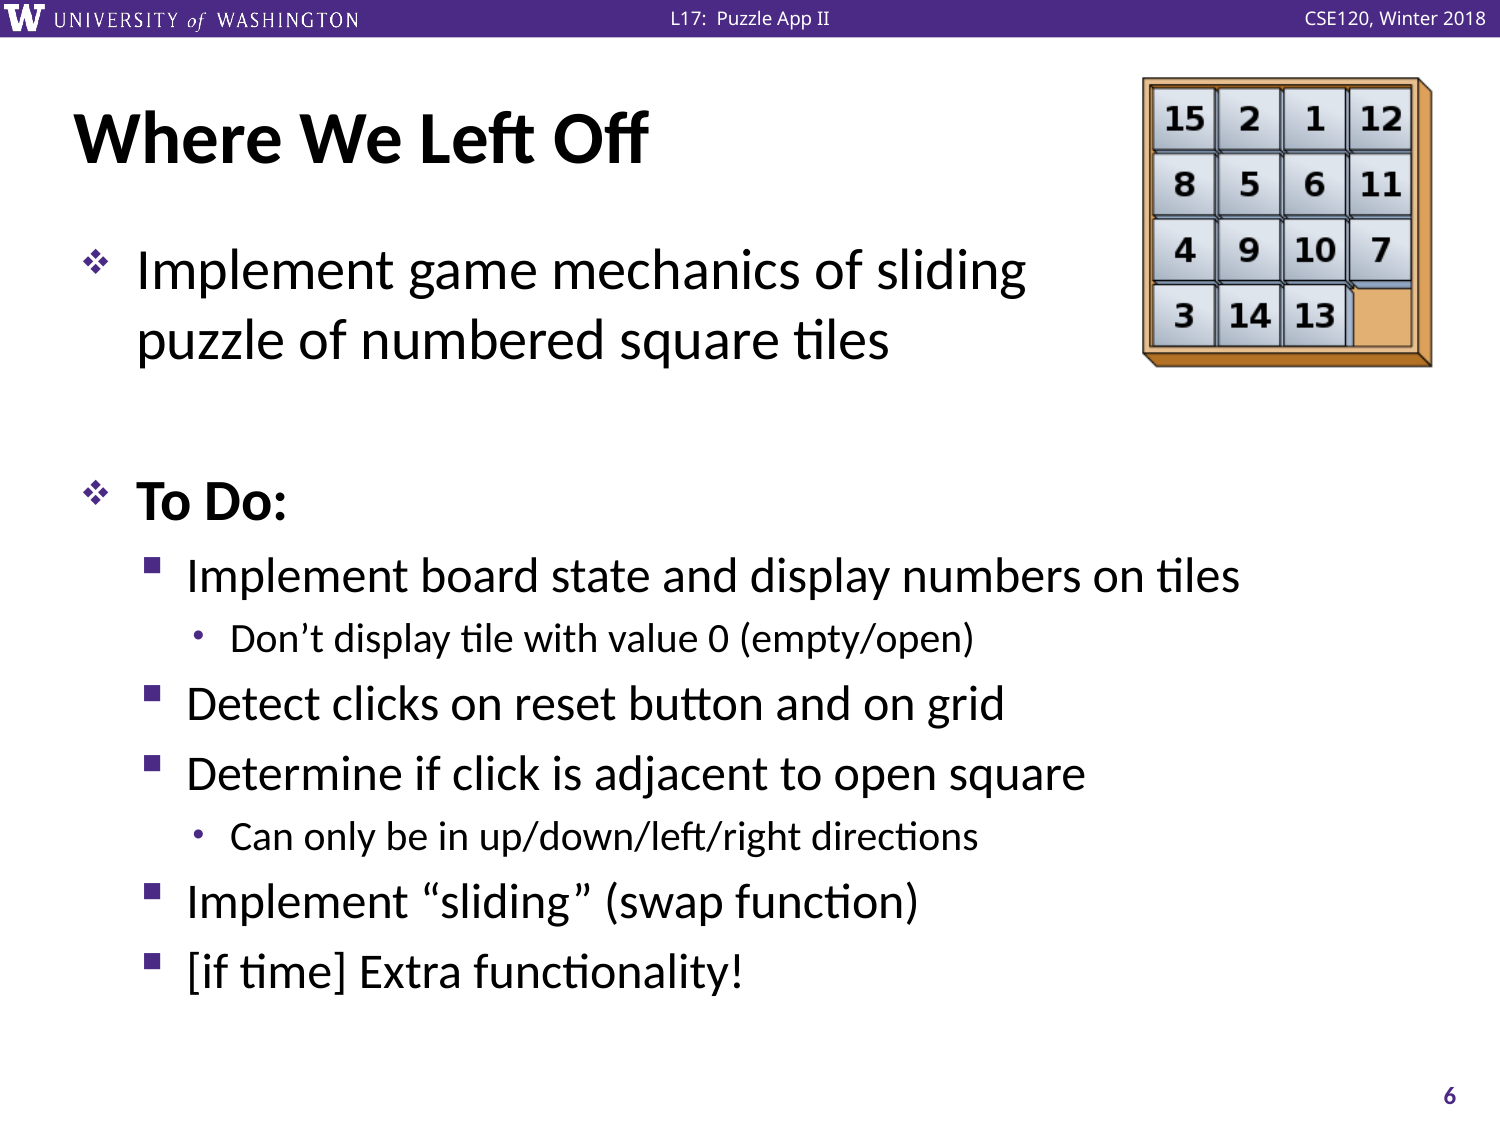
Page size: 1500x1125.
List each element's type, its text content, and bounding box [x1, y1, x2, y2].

title Where We Left Off [58, 71, 1136, 197]
list Implement game mechanics of sliding puzzle of numbered square tiles To Do: Implement board state and display numbers on tiles Don’t display tile with value 0 (empty/open) Detect clicks on reset button and on grid Determine if click is adjacent to open square Can only be in up/down/left/right directions Implement “sliding” (swap function) [if time] Extra functionality! [64, 223, 1438, 1040]
picture [1137, 72, 1438, 373]
slide_number 6 [1400, 1065, 1500, 1125]
picture [4, 4, 358, 32]
